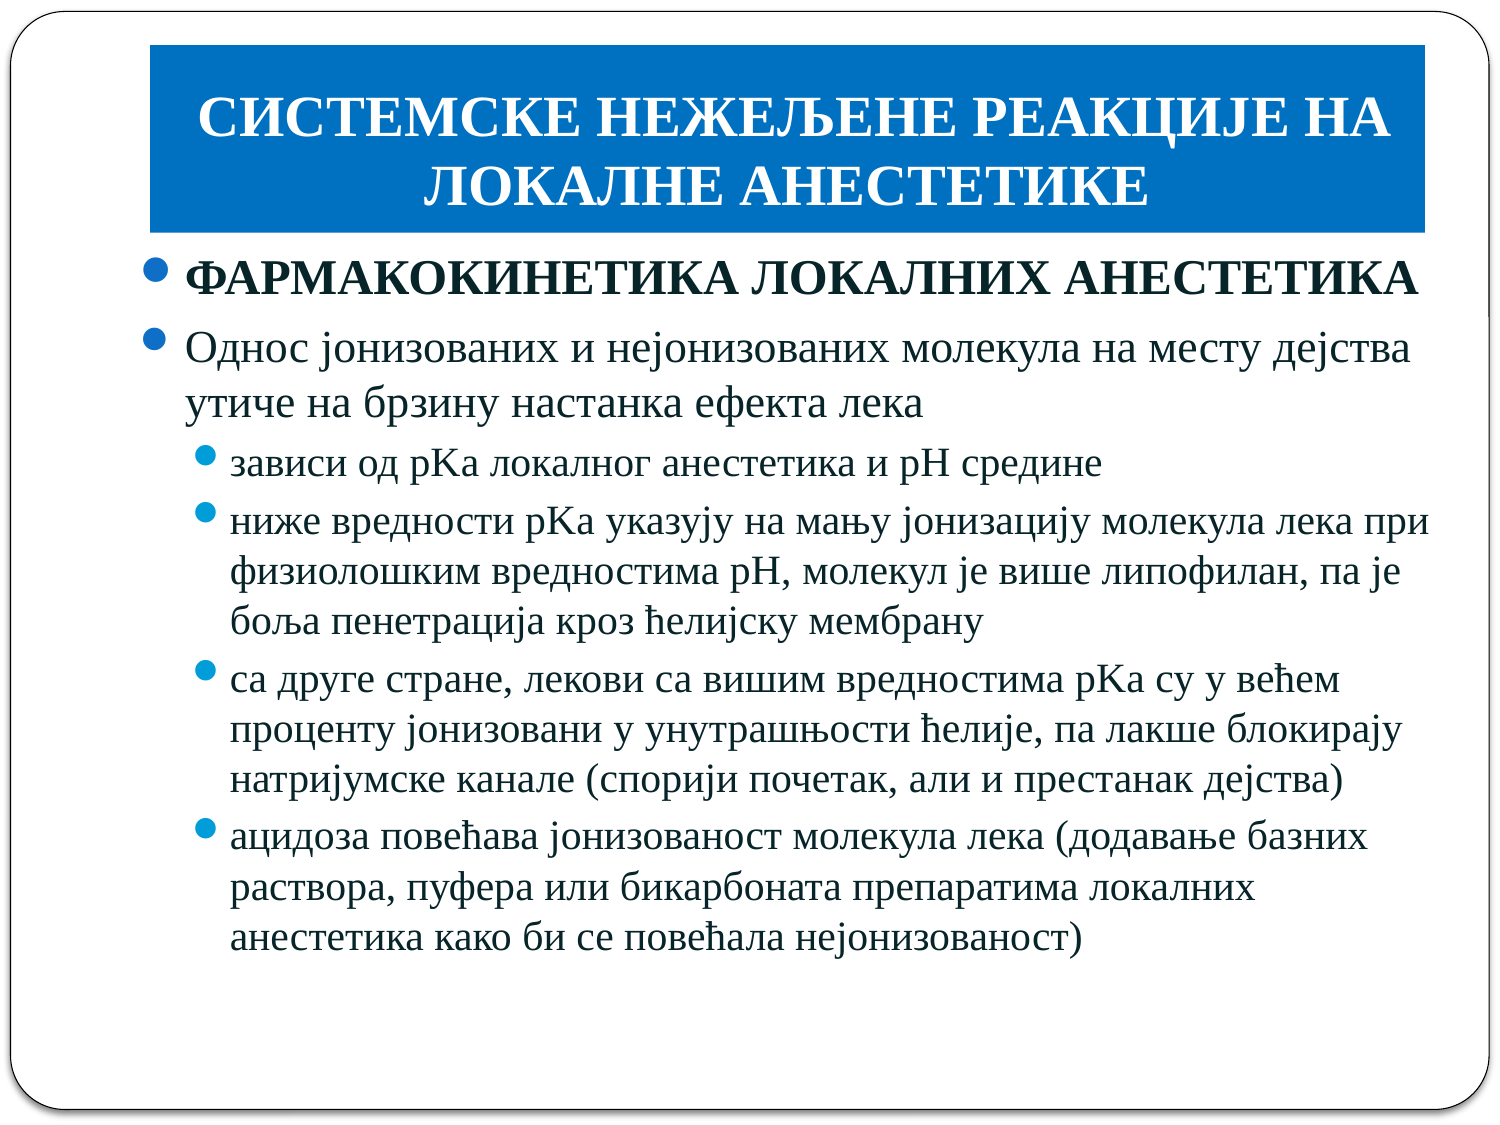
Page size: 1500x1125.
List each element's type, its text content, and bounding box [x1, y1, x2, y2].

list ФАРМАКОКИНЕТИКА ЛОКАЛНИХ АНЕСТЕТИКА Однос јонизованих и нејонизованих молекула на месту дејства утиче на брзину настанка ефекта лека зависи од pKa локалног анестетика и pH средине ниже вредности pKa указују на мању јонизацију молекула лека при физиолошким вредностима pH, молекул је више липофилан, па је боља пенетрација кроз ћелијску мембрану са друге стране, лекови са вишим вредностима pKa су у већем проценту јонизовани у унутрашњости ћелије, па лакше блокирају натријумске канале (спорији почетак, али и престанак дејства) ацидоза повећава јонизованост молекула лека (додавање базних раствора, пуфера или бикарбоната препаратима локалних анестетика како би се повећала нејонизованост) [125, 237, 1463, 1038]
title СИСТЕМСКЕ НЕЖЕЉЕНЕ РЕАКЦИЈЕ НА ЛОКАЛНЕ АНЕСТЕТИКЕ [150, 45, 1425, 233]
